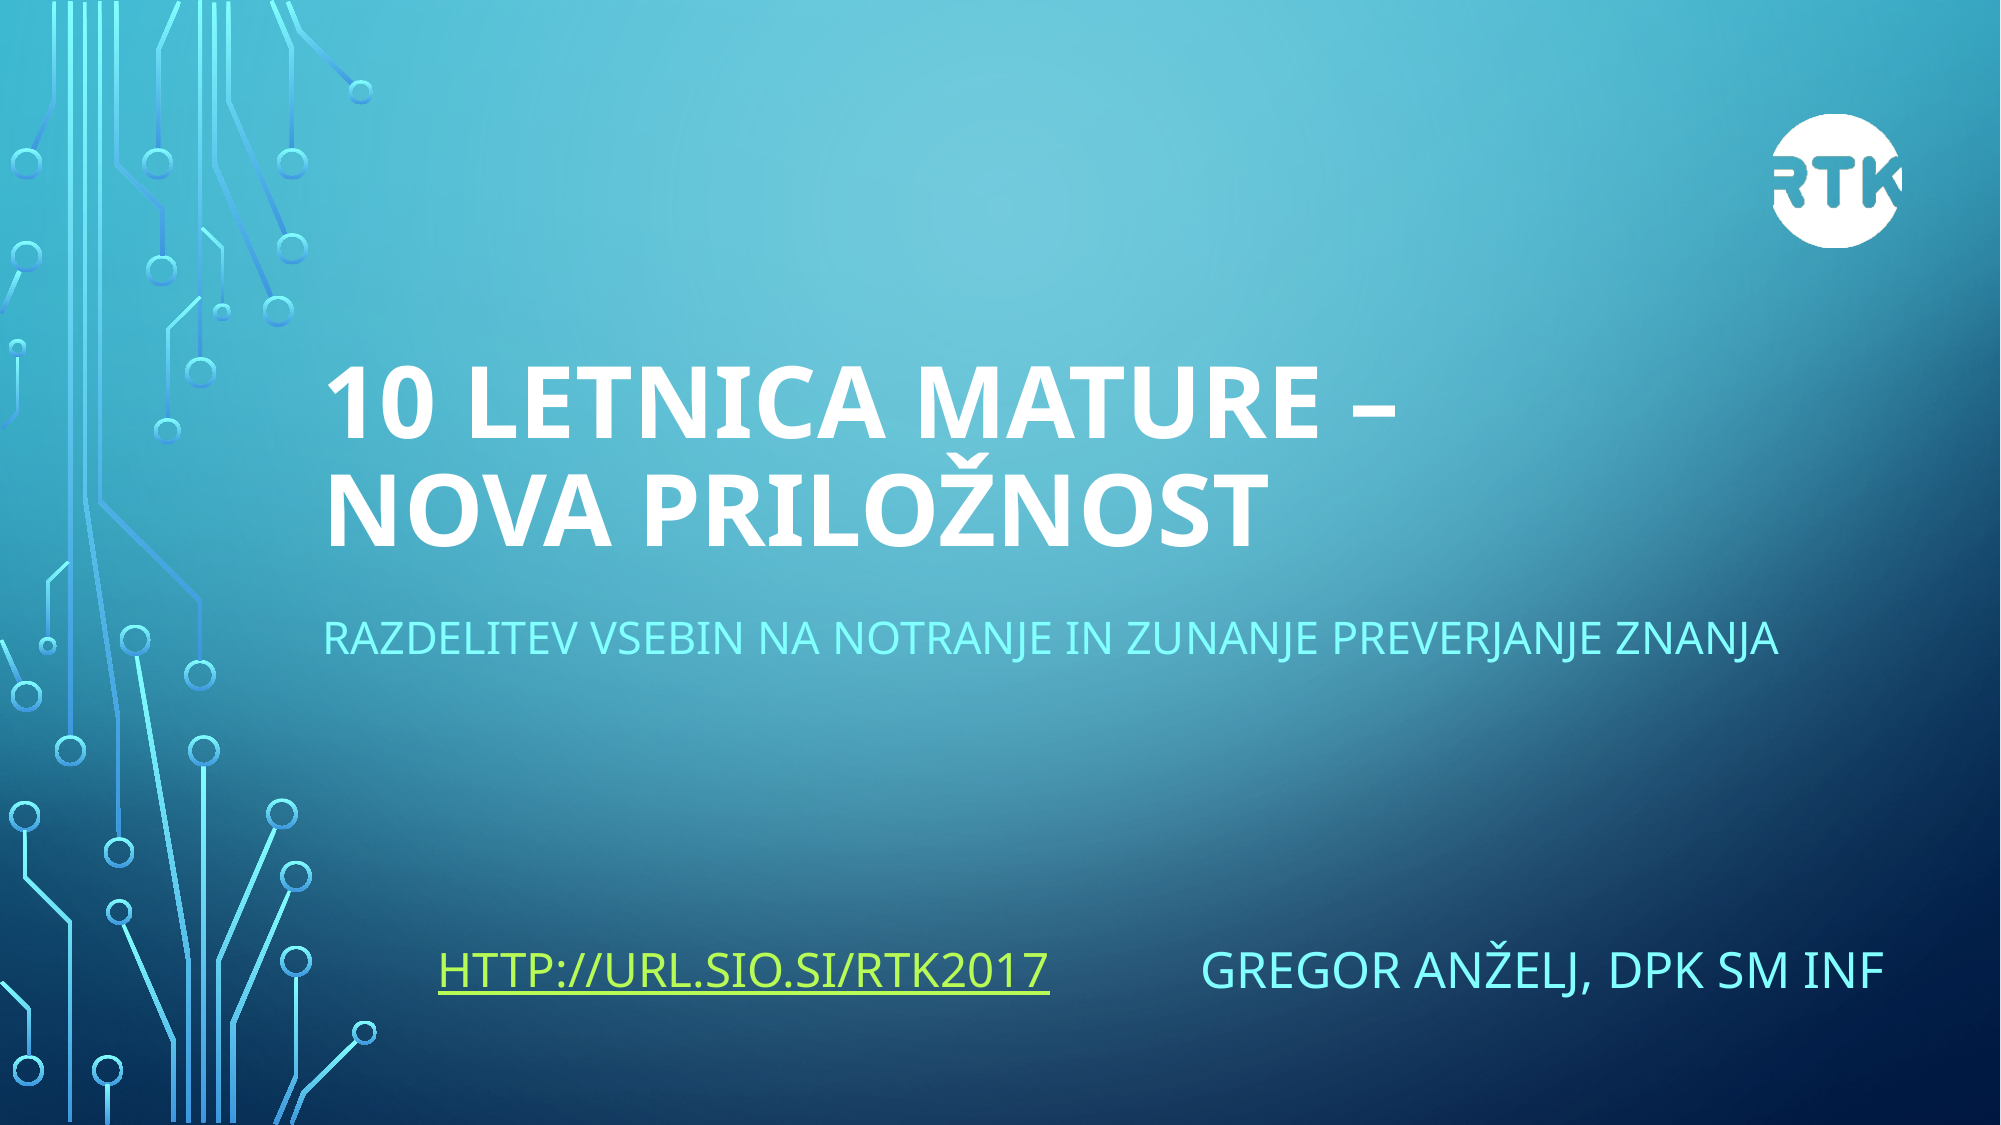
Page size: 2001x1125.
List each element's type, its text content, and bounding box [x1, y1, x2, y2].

text_box Gregor Anželj, DPK sM inf [1086, 919, 1900, 1013]
title 10 letnica mature – nova priložnost [307, 184, 1750, 576]
subtitle Razdelitev vsebin na notranje in zunanje preverjanje znanja [307, 590, 1849, 724]
text_box http://url.sio.si/rtk2017 [422, 919, 1086, 1013]
picture [1772, 114, 1902, 248]
